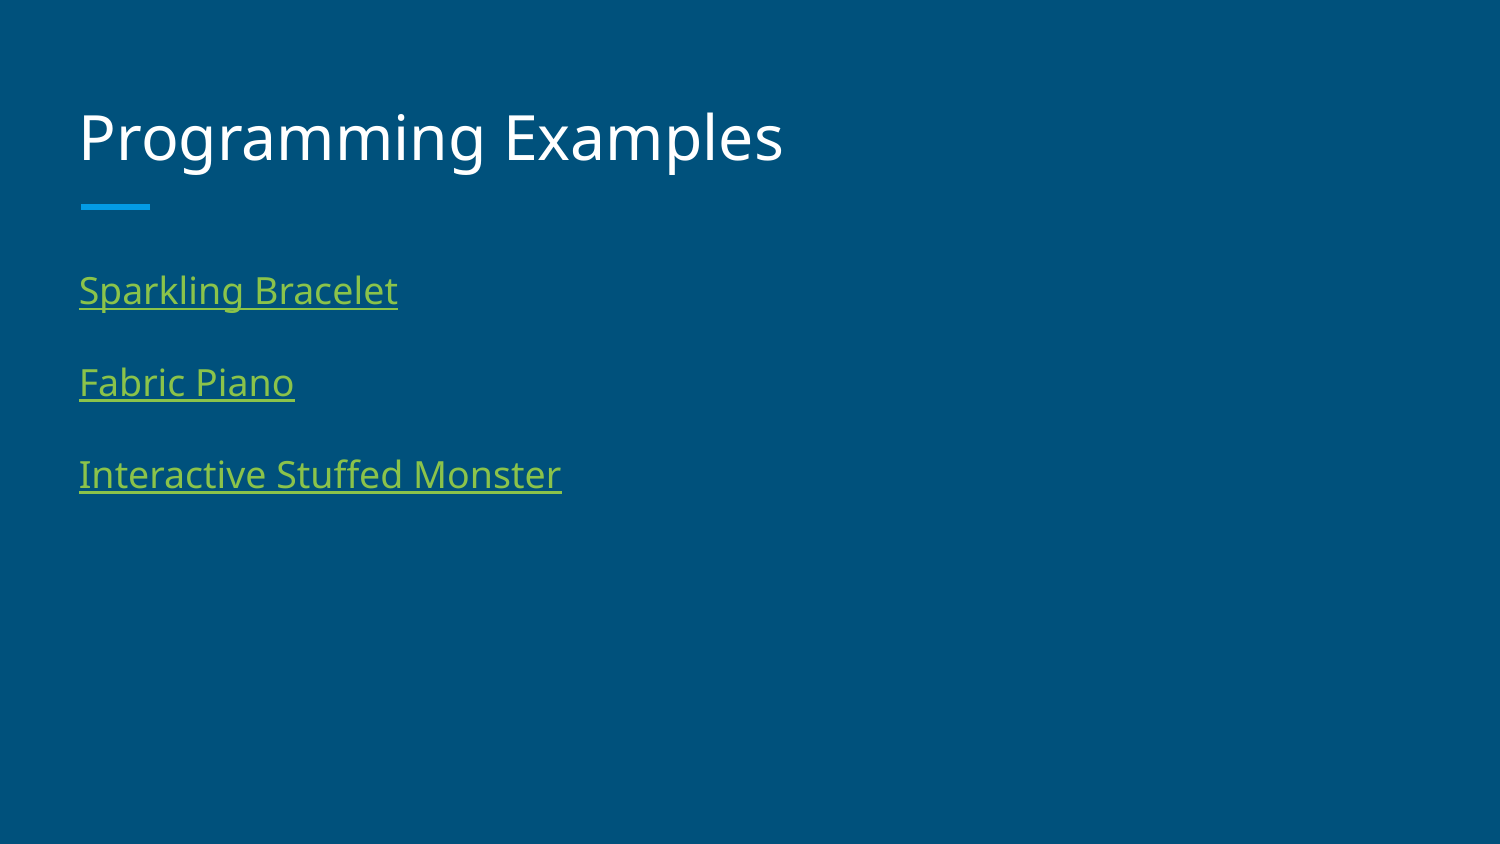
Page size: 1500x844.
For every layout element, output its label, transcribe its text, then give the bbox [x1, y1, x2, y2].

title Programming Examples [63, 75, 1437, 188]
list Sparkling Bracelet Fabric Piano Interactive Stuffed Monster [63, 244, 1437, 750]
